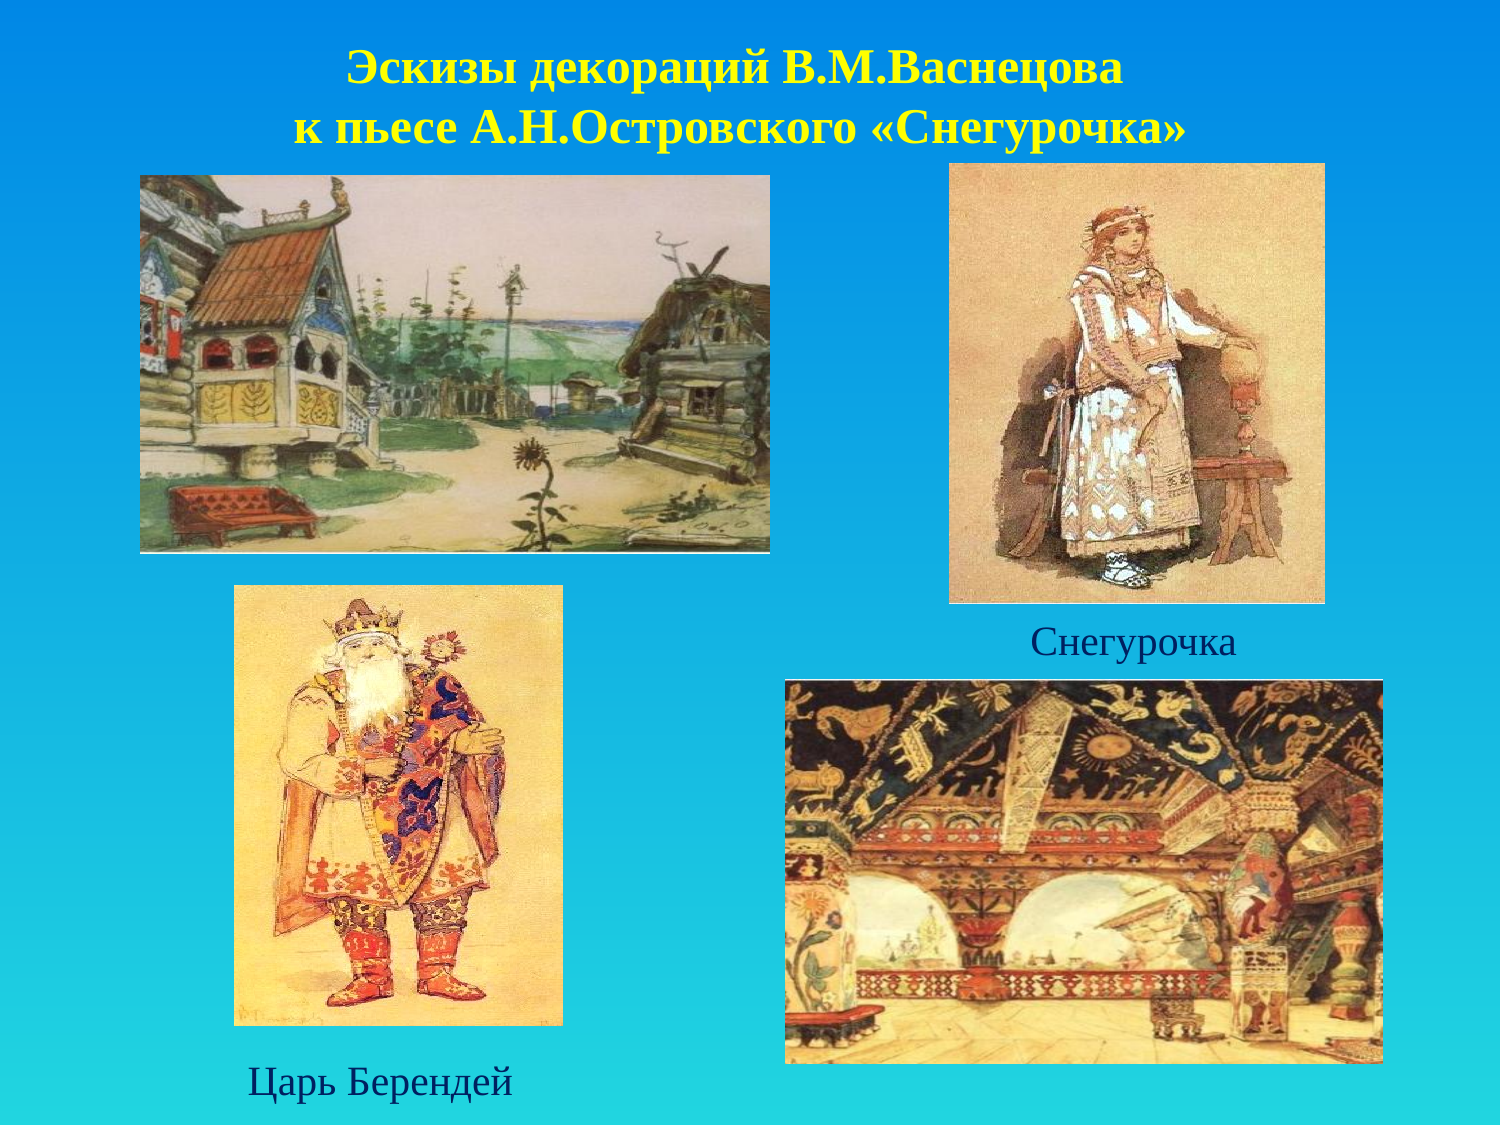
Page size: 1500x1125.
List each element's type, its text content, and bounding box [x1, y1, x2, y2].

picture [233, 586, 563, 1026]
picture [140, 175, 770, 553]
picture [948, 163, 1325, 603]
text_box Царь Берендей [62, 1045, 699, 1111]
picture [784, 679, 1383, 1064]
picture [943, 224, 947, 235]
text_box Эскизы декораций В.М.Васнецова к пьесе А.Н.Островского «Снегурочка» [31, 26, 1438, 206]
text_box Снегурочка [1015, 606, 1456, 672]
